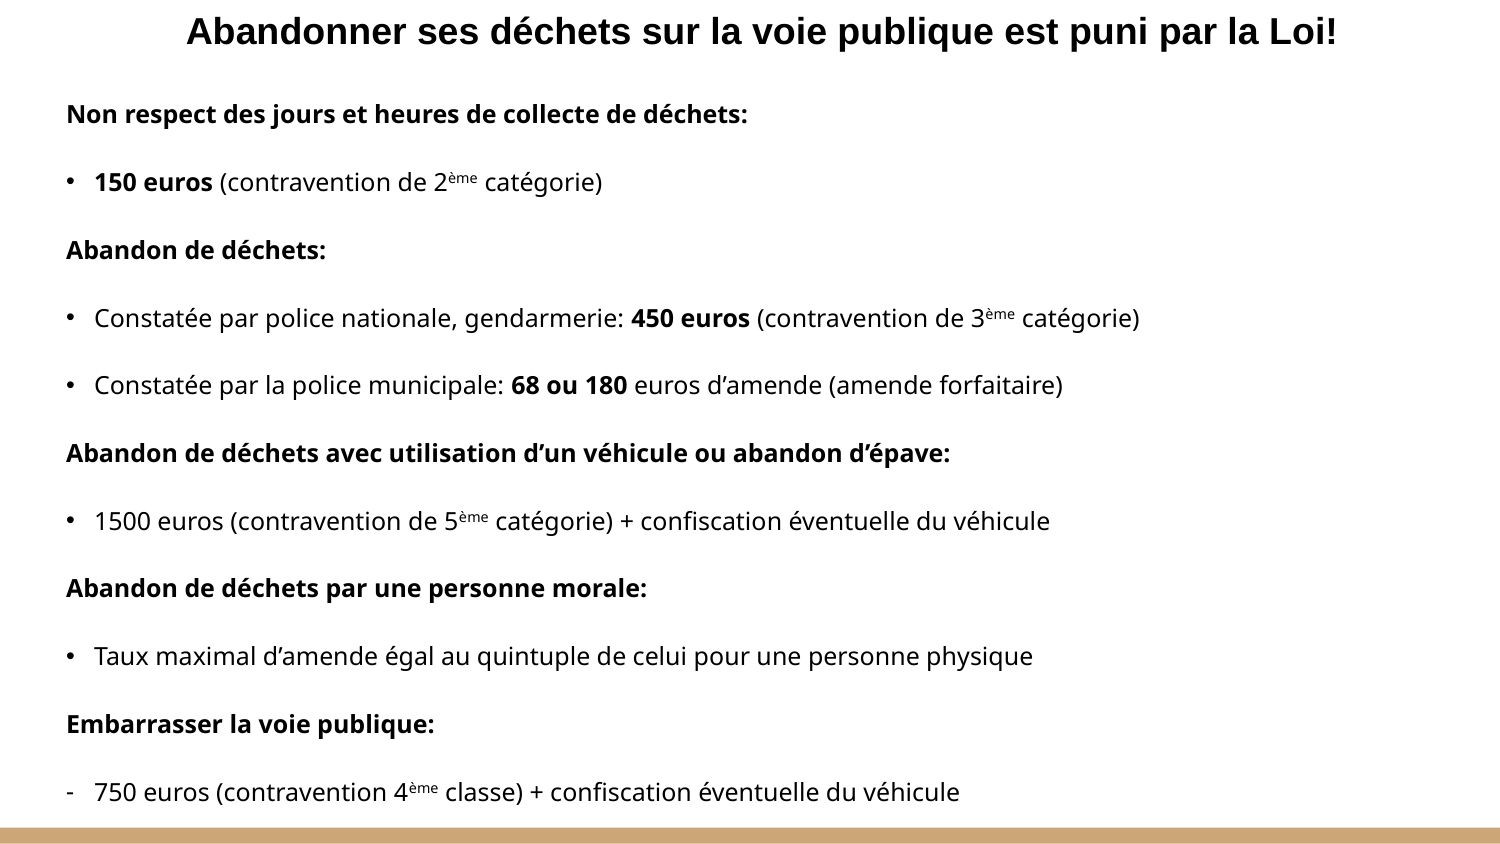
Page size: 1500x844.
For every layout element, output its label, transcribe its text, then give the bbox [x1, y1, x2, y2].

list Non respect des jours et heures de collecte de déchets: 150 euros (contravention de 2ème catégorie) Abandon de déchets: Constatée par police nationale, gendarmerie: 450 euros (contravention de 3ème catégorie) Constatée par la police municipale: 68 ou 180 euros d’amende (amende forfaitaire) Abandon de déchets avec utilisation d’un véhicule ou abandon d’épave: 1500 euros (contravention de 5ème catégorie) + confiscation éventuelle du véhicule Abandon de déchets par une personne morale: Taux maximal d’amende égal au quintuple de celui pour une personne physique Embarrasser la voie publique: 750 euros (contravention 4ème classe) + confiscation éventuelle du véhicule [51, 79, 1449, 824]
text_box Abandonner ses déchets sur la voie publique est puni par la Loi! [171, 0, 1435, 60]
